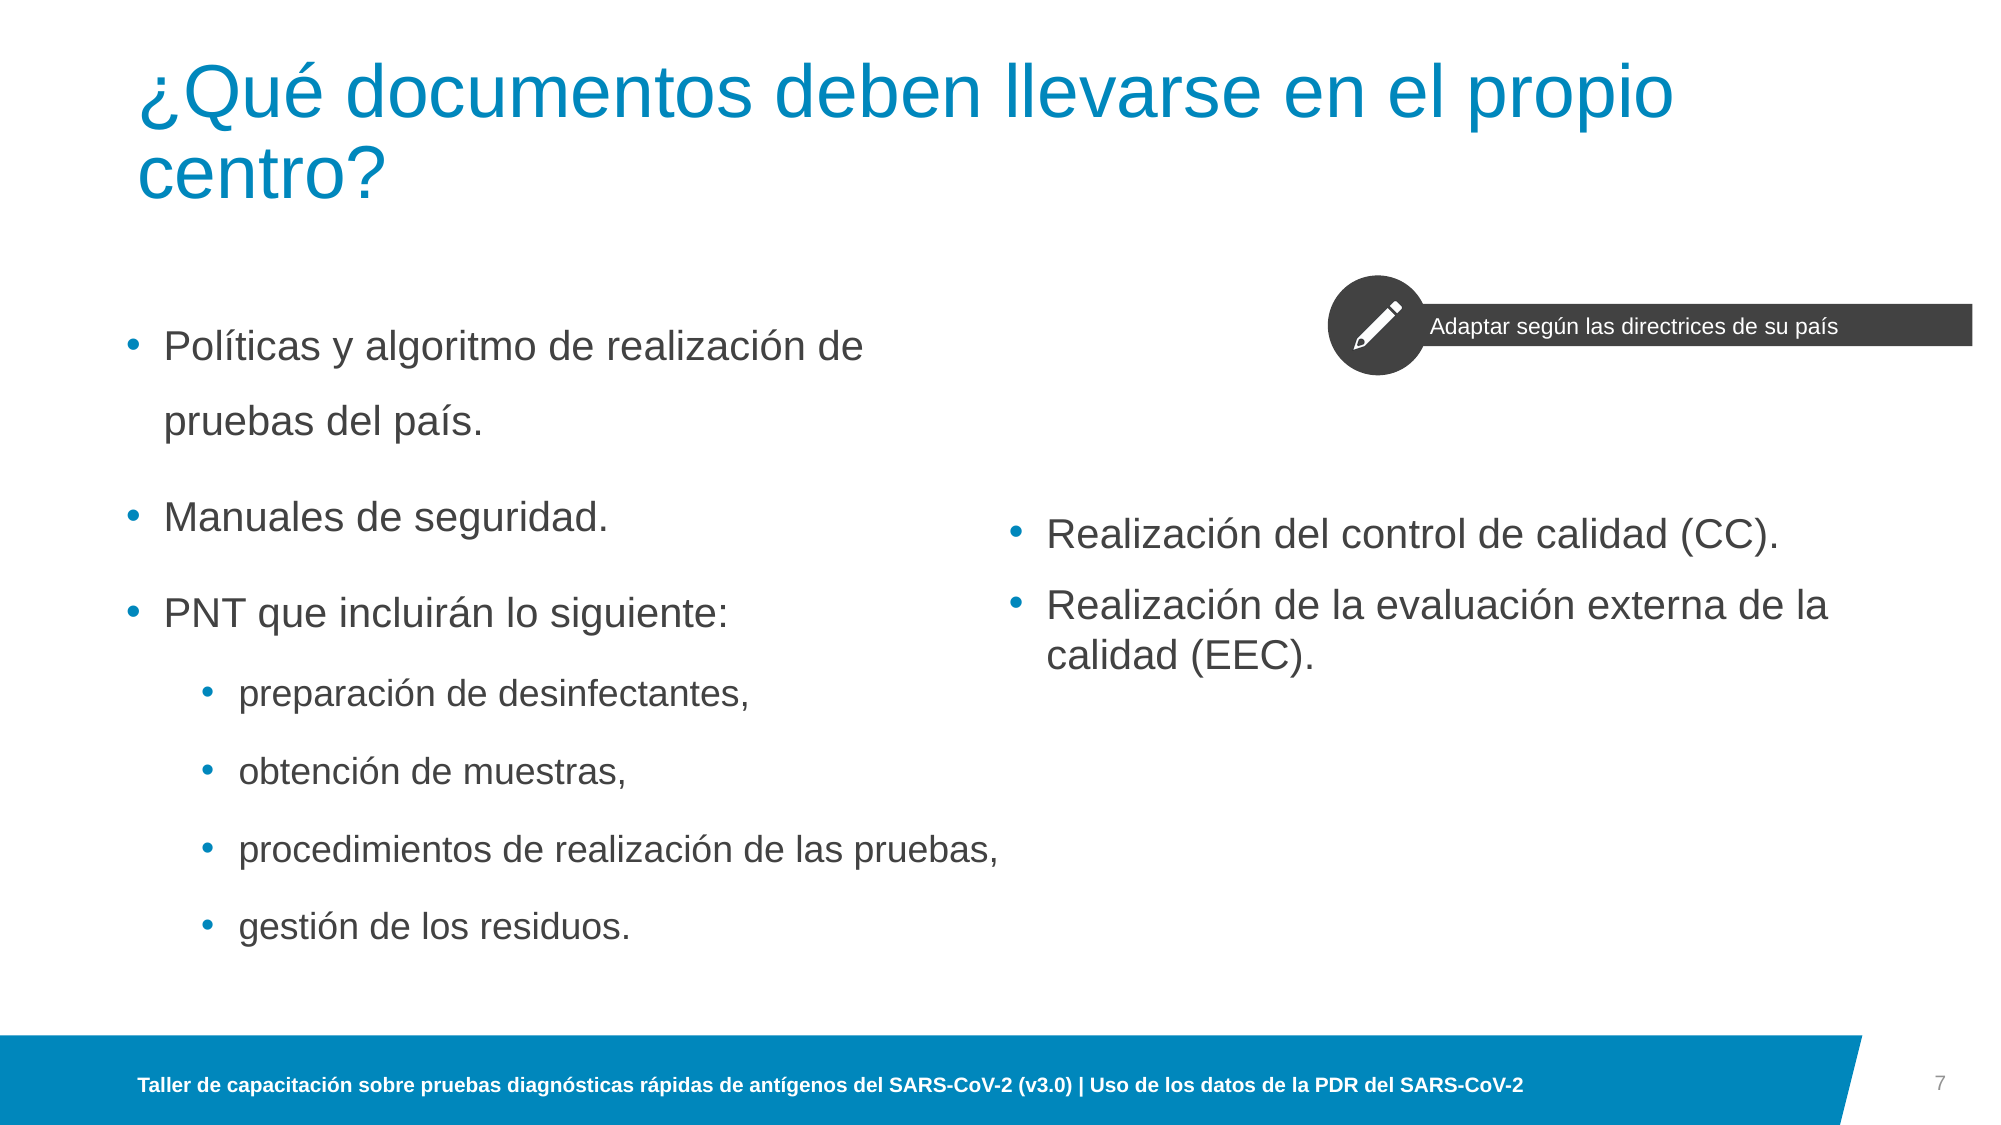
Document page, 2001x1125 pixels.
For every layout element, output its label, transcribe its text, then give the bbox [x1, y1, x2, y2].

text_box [1328, 276, 1973, 375]
footer Taller de capacitación sobre pruebas diagnósticas rápidas de antígenos del SARS-CoV-2 (v3.0) | Uso de los datos de la PDR del SARS-CoV-2 [137, 1042, 1662, 1125]
slide_number 7 [1862, 1035, 1947, 1125]
title ¿Qué documentos deben llevarse en el propio centro? [137, 59, 1863, 215]
list Políticas y algoritmo de realización de pruebas del país. Manuales de seguridad. PNT que incluirán lo siguiente: preparación de desinfectantes, obtención de muestras, procedimientos de realización de las pruebas, gestión de los residuos. Realización del control de calidad (CC). Realización de la evaluación externa de la calidad (EEC). [111, 286, 1907, 1015]
